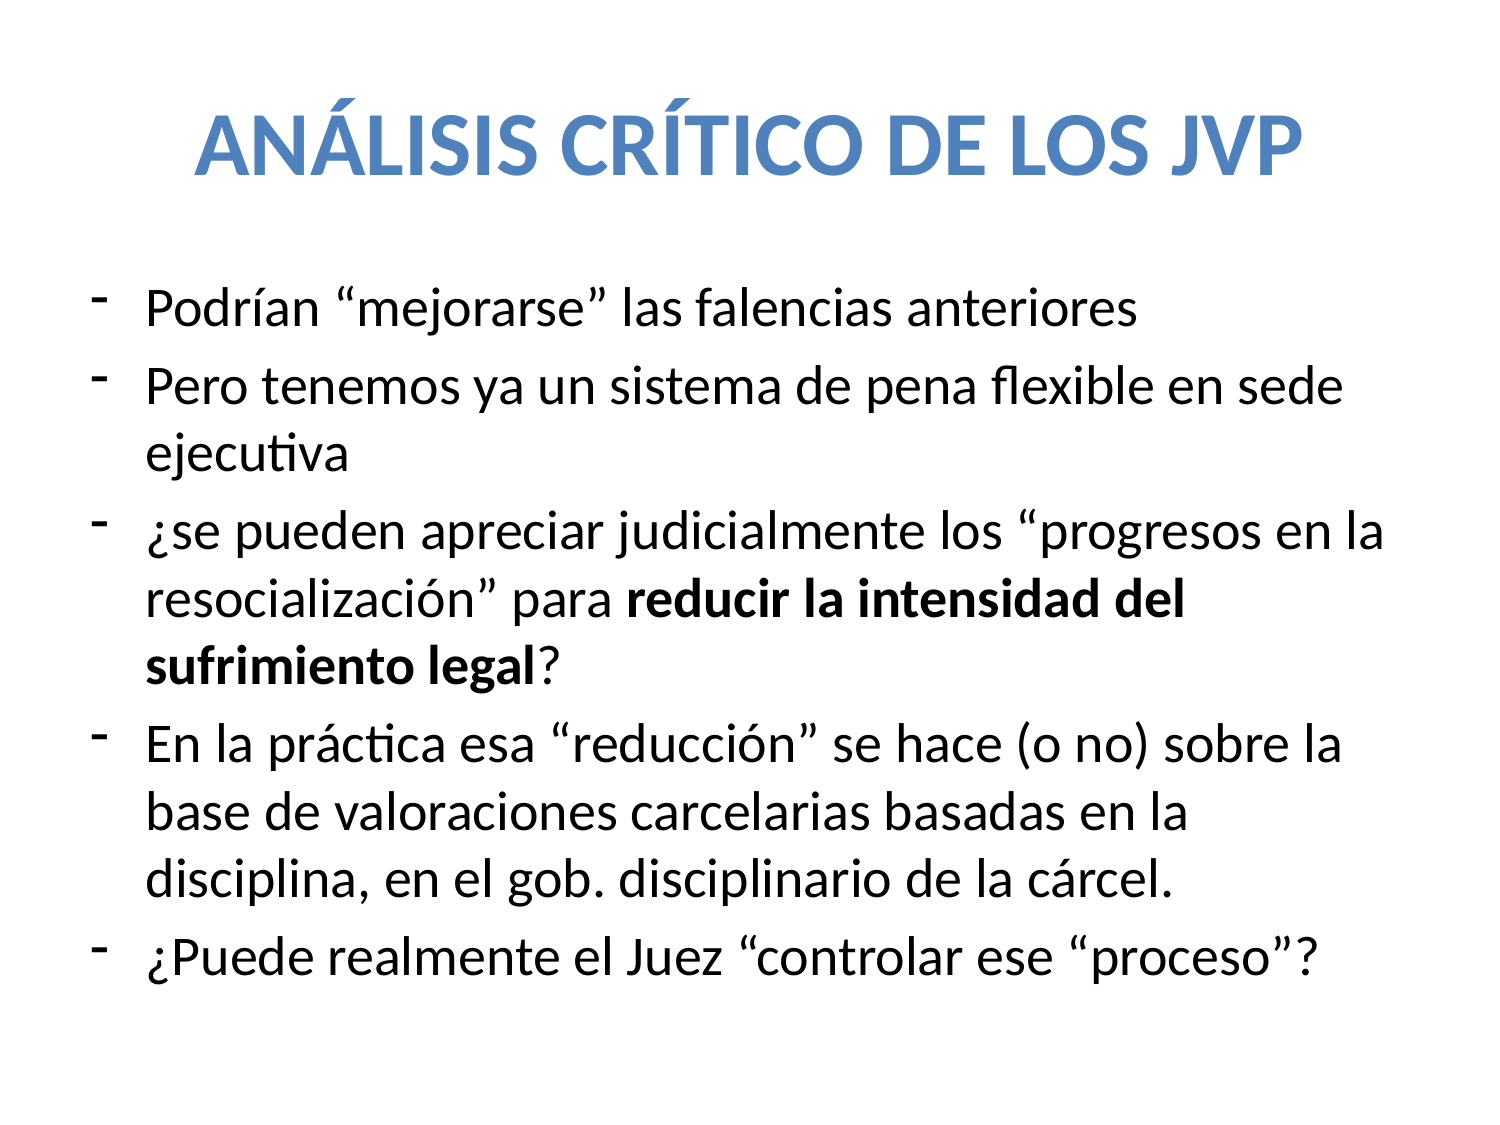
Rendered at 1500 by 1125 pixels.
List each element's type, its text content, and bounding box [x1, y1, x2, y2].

title ANÁLISIS CRÍTICO DE LOS JVP [75, 45, 1425, 233]
list Podrían “mejorarse” las falencias anteriores Pero tenemos ya un sistema de pena flexible en sede ejecutiva ¿se pueden apreciar judicialmente los “progresos en la resocialización” para reducir la intensidad del sufrimiento legal? En la práctica esa “reducción” se hace (o no) sobre la base de valoraciones carcelarias basadas en la disciplina, en el gob. disciplinario de la cárcel. ¿Puede realmente el Juez “controlar ese “proceso”? [75, 262, 1425, 1005]
